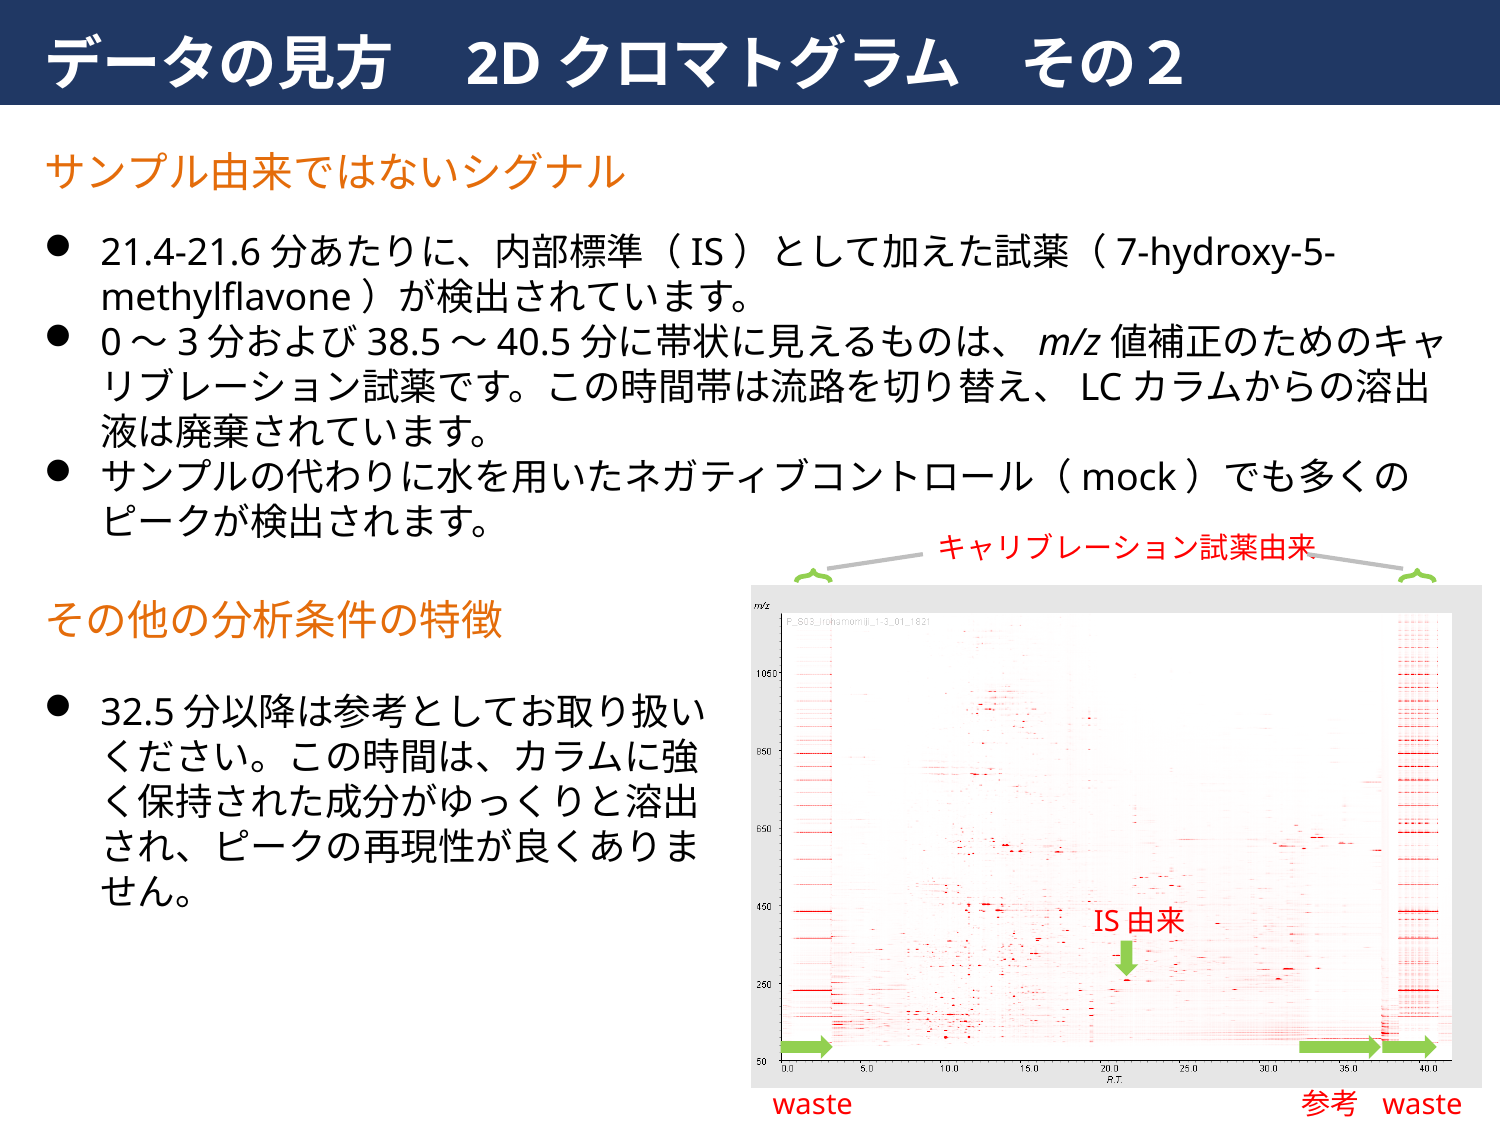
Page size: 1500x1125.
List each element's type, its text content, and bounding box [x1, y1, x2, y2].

text_box 参考 [1286, 1097, 1367, 1125]
text_box キャリブレーション試薬由来 [922, 521, 1431, 572]
text_box [0, 0, 1500, 107]
text_box [1399, 569, 1436, 583]
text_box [751, 585, 1482, 1088]
text_box 21.4-21.6分あたりに、内部標準（IS）として加えた試薬（7-hydroxy-5-methylflavone）が検出されています。 0～3分および38.5～40.5分に帯状に見えるものは、m/z値補正のためのキャリブレーション試薬です。この時間帯は流路を切り替え、LCカラムからの溶出液は廃棄されています。 サンプルの代わりに水を用いたネガティブコントロール（mock）でも多くのピークが検出されます。 [29, 220, 1483, 551]
text_box [826, 552, 924, 571]
text_box その他の分析条件の特徴 [29, 585, 750, 651]
text_box 32.5分以降は参考としてお取り扱いください。この時間は、カラムに強く保持された成分がゆっくりと溶出され、ピークの再現性が良くありません。 [29, 680, 746, 921]
text_box waste [1367, 1077, 1500, 1125]
text_box [795, 569, 832, 583]
text_box サンプル由来ではないシグナル [29, 138, 755, 204]
text_box データの見方 2Dクロマトグラム その２ [29, 19, 1412, 104]
text_box [1306, 552, 1404, 571]
text_box waste [757, 1097, 904, 1125]
